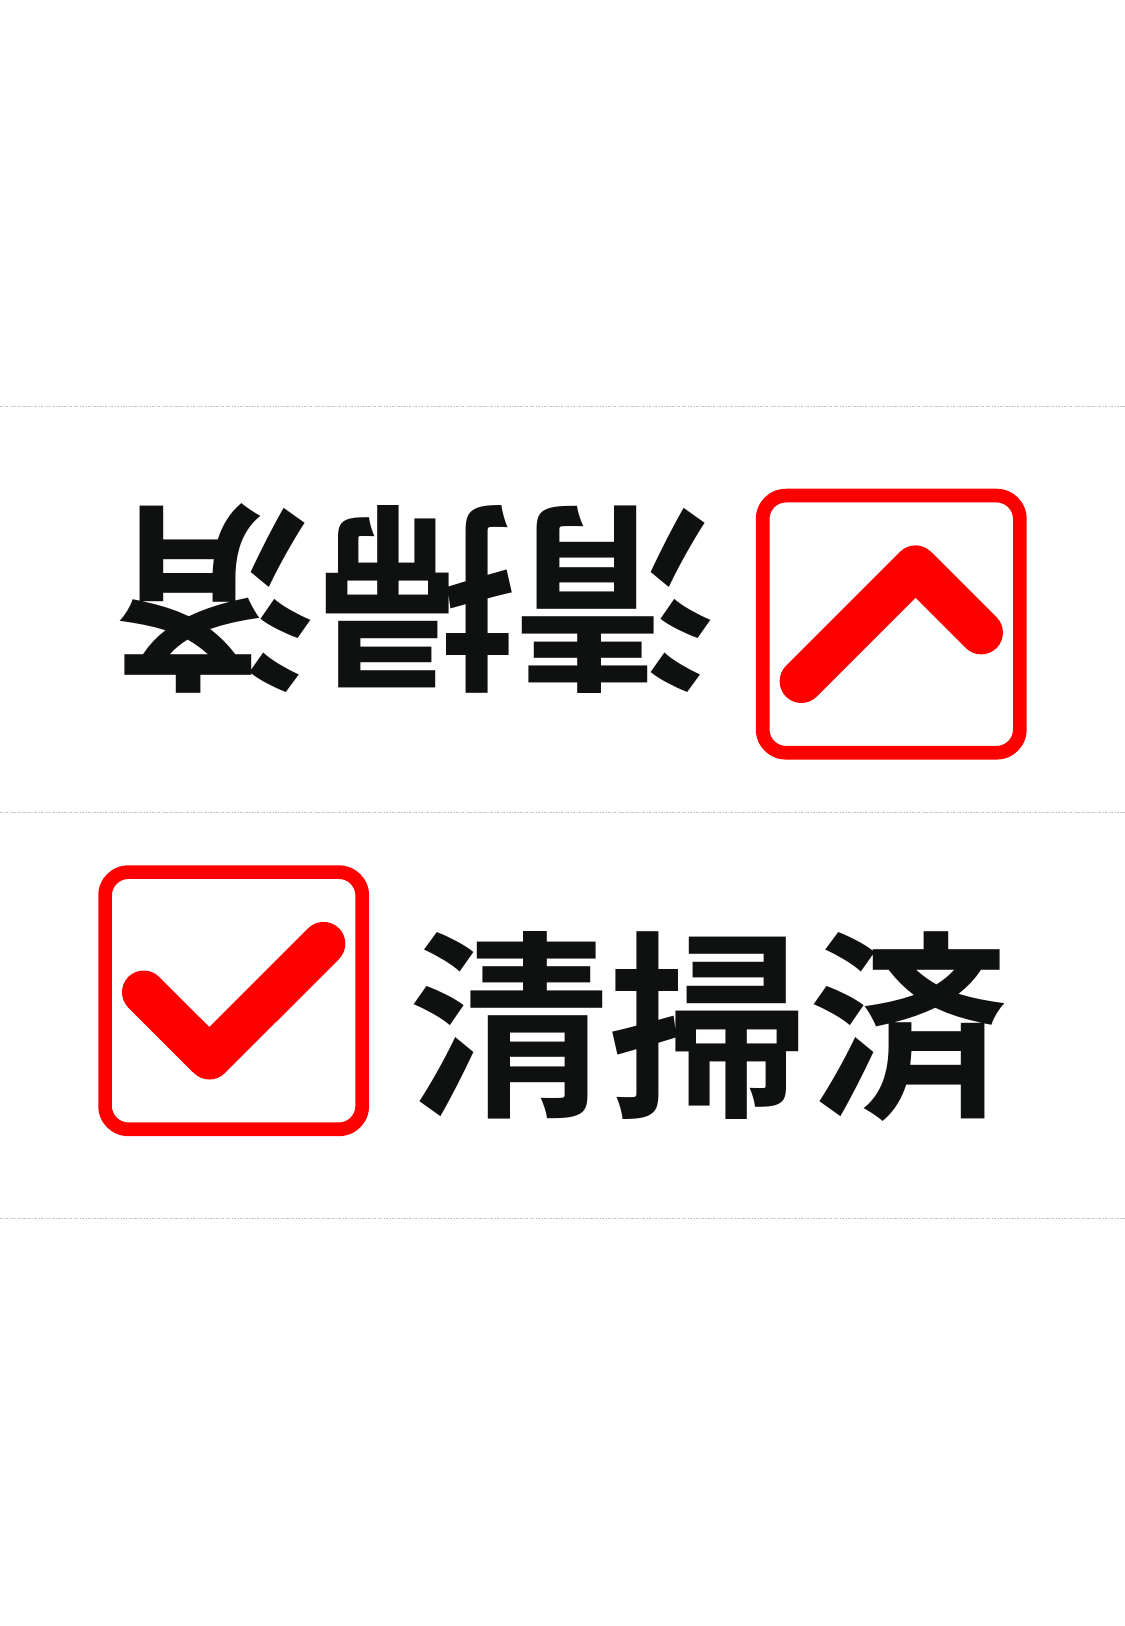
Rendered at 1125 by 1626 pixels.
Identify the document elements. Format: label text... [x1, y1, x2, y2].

text_box [97, 864, 371, 1138]
text_box 清掃済 [101, 476, 732, 731]
text_box [754, 487, 1028, 761]
text_box 清掃済 [393, 894, 1024, 1149]
